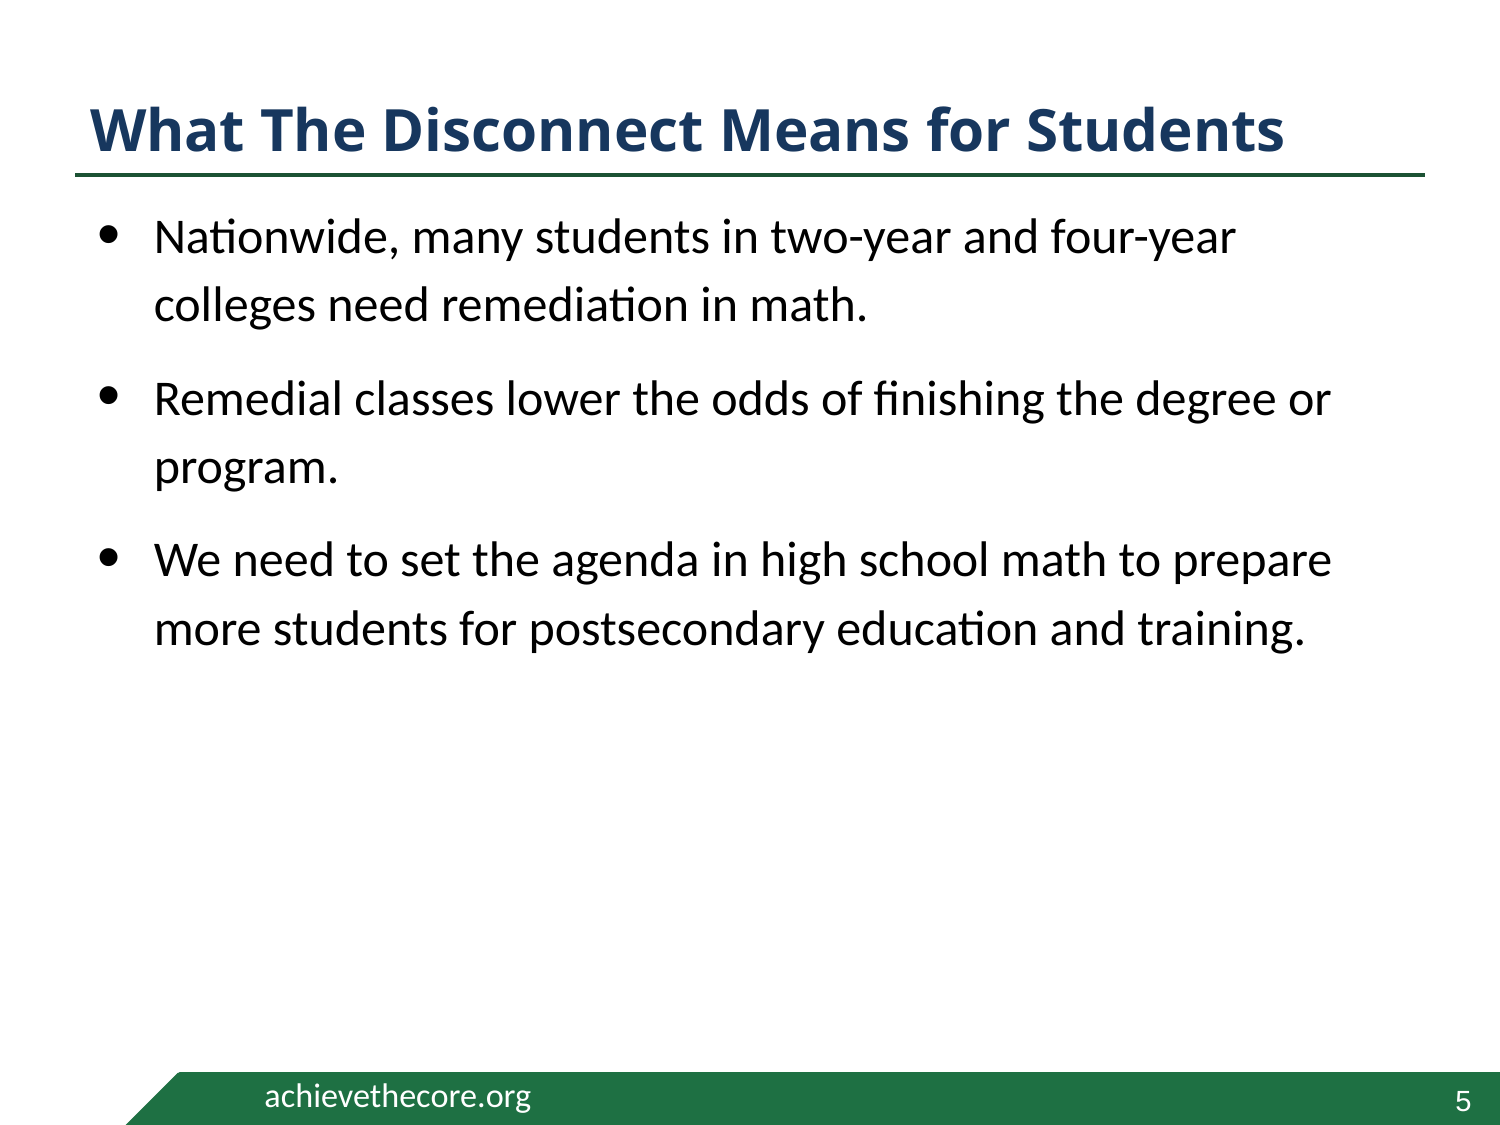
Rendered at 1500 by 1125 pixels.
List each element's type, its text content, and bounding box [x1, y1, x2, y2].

slide_number 5 [1136, 1073, 1487, 1125]
title What The Disconnect Means for Students [75, 21, 1425, 225]
list Nationwide, many students in two-year and four-year colleges need remediation in math. Remedial classes lower the odds of finishing the degree or program. We need to set the agenda in high school math to prepare more students for postsecondary education and training. [82, 187, 1418, 841]
